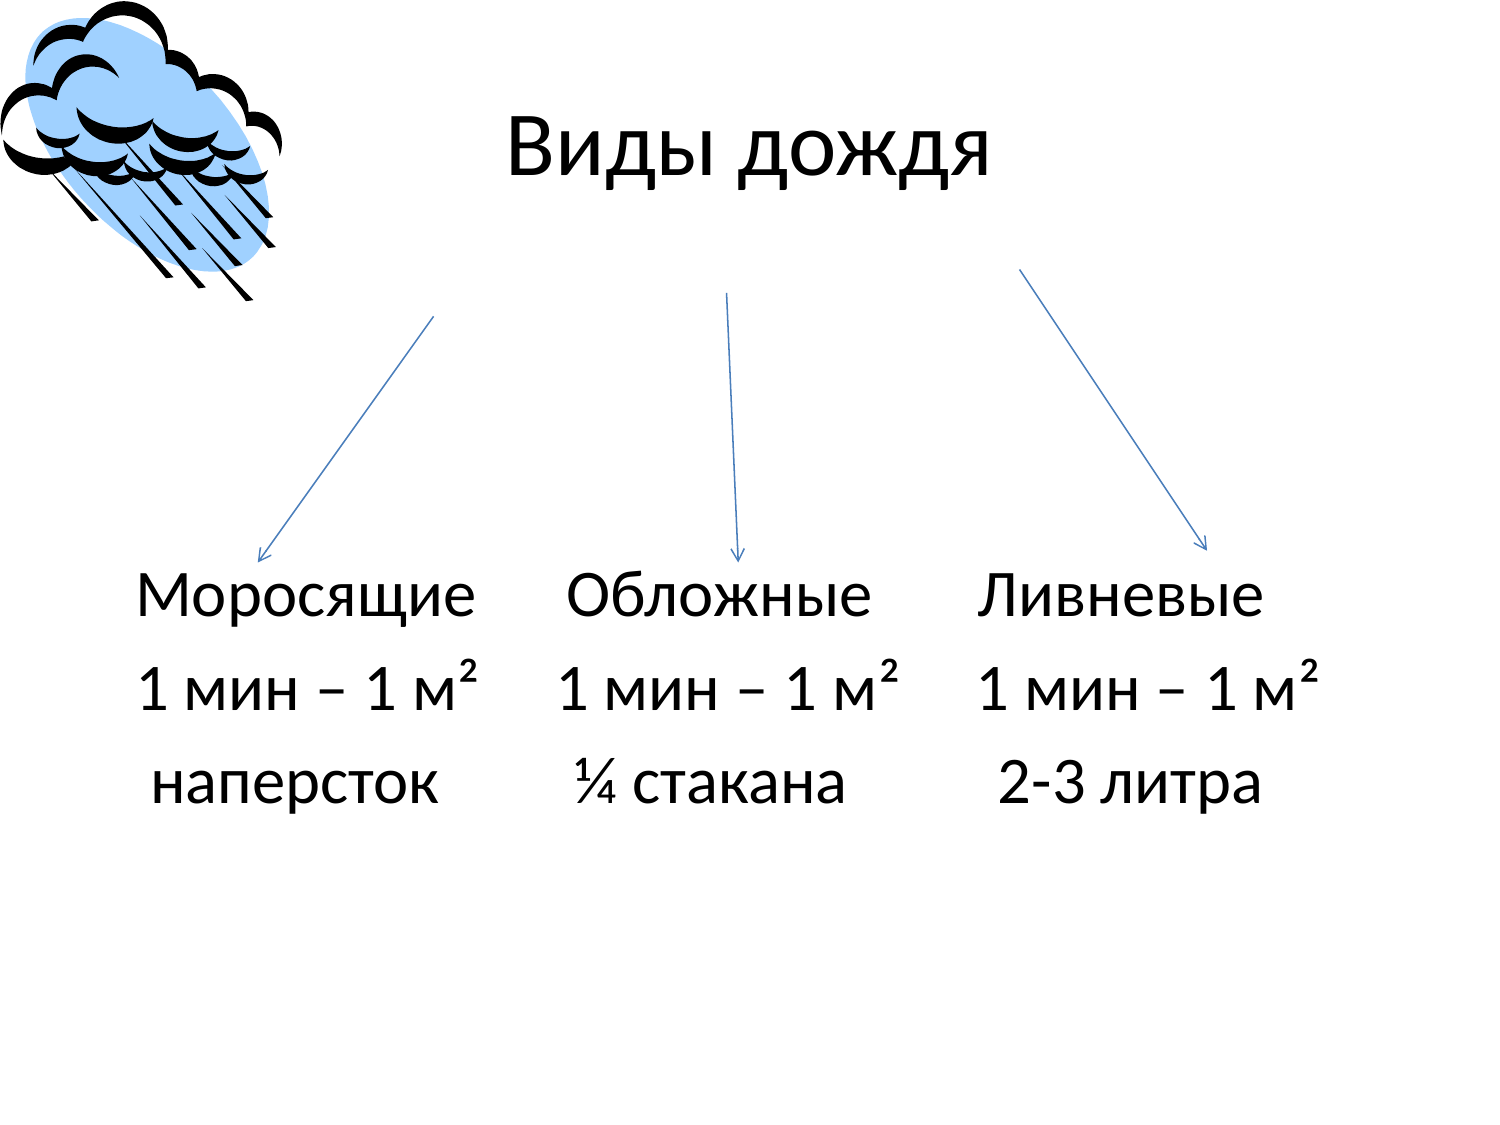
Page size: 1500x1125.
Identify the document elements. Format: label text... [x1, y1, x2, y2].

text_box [597, 421, 868, 434]
title Виды дождя [290, 45, 1425, 233]
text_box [972, 316, 1255, 505]
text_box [222, 351, 469, 528]
picture [0, 0, 287, 302]
list Моросящие Обложные Ливневые 1 мин – 1 м² 1 мин – 1 м² 1 мин – 1 м² наперсток ¼ стакана 2-3 литра [75, 262, 1425, 1005]
